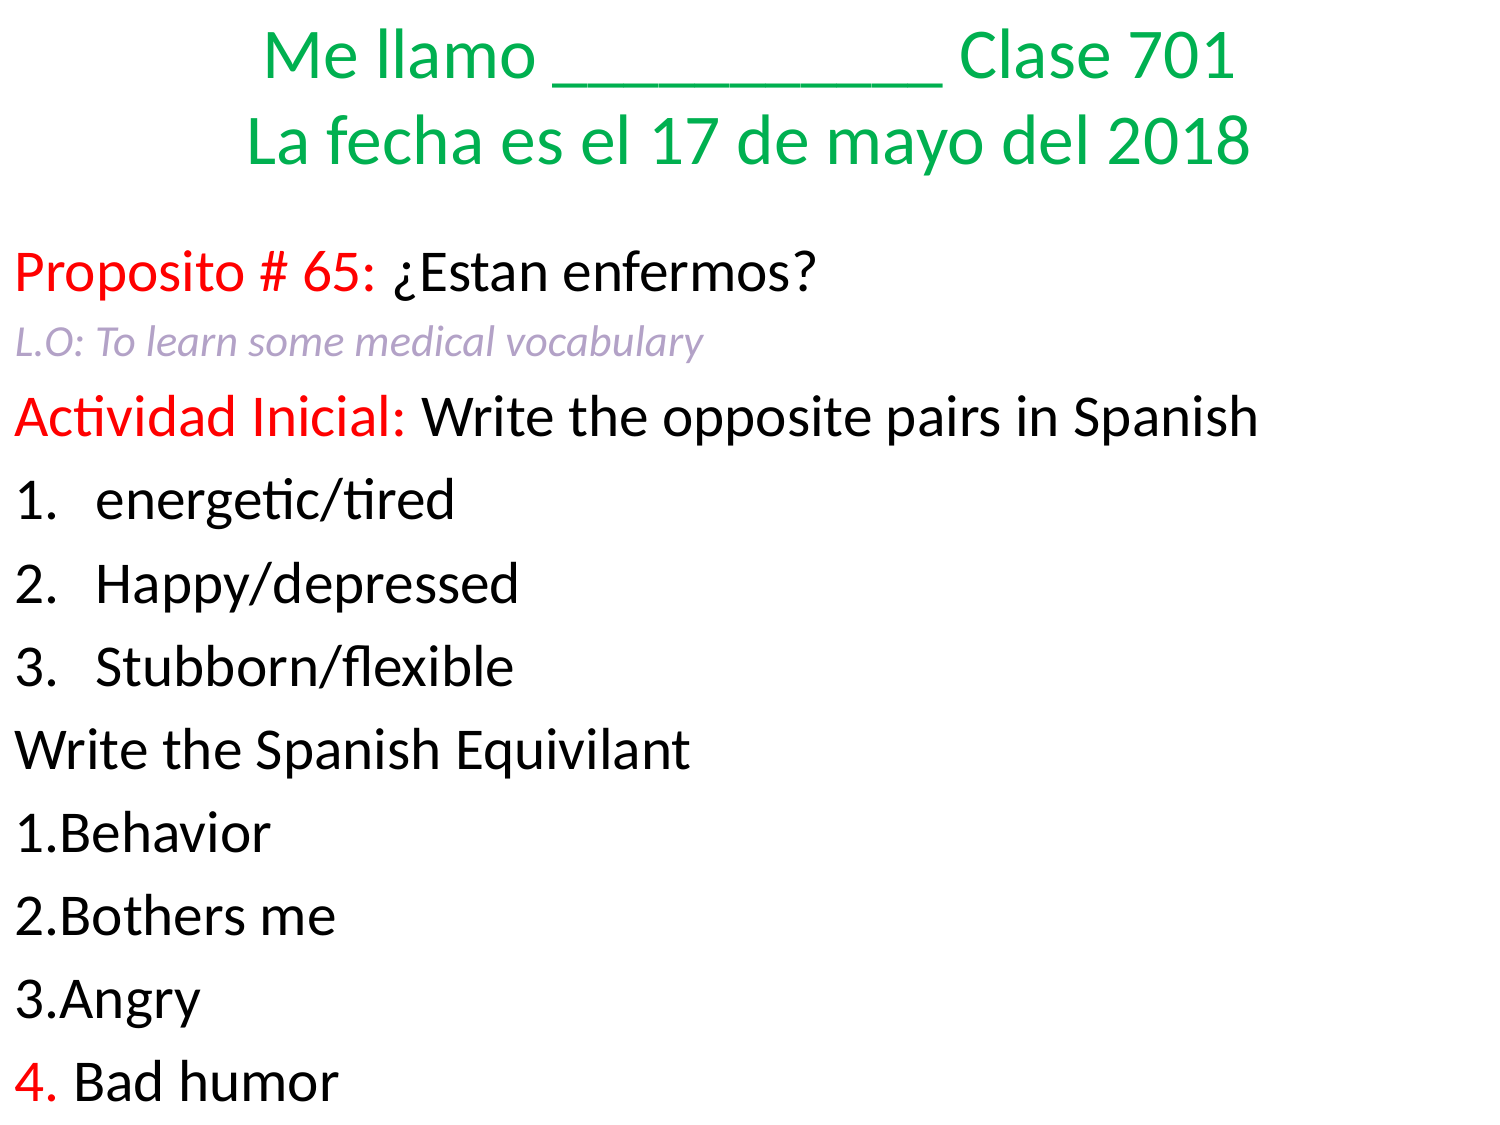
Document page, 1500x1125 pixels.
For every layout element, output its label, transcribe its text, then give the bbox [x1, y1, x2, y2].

text_box Proposito # 65: ¿Estan enfermos? L.O: To learn some medical vocabulary Actividad Inicial: Write the opposite pairs in Spanish energetic/tired Happy/depressed Stubborn/flexible Write the Spanish Equivilant 1.Behavior 2.Bothers me 3.Angry 4. Bad humor [0, 224, 1425, 1125]
text_box Me llamo ___________ Clase 701 La fecha es el 17 de mayo del 2018 [74, 0, 1425, 188]
